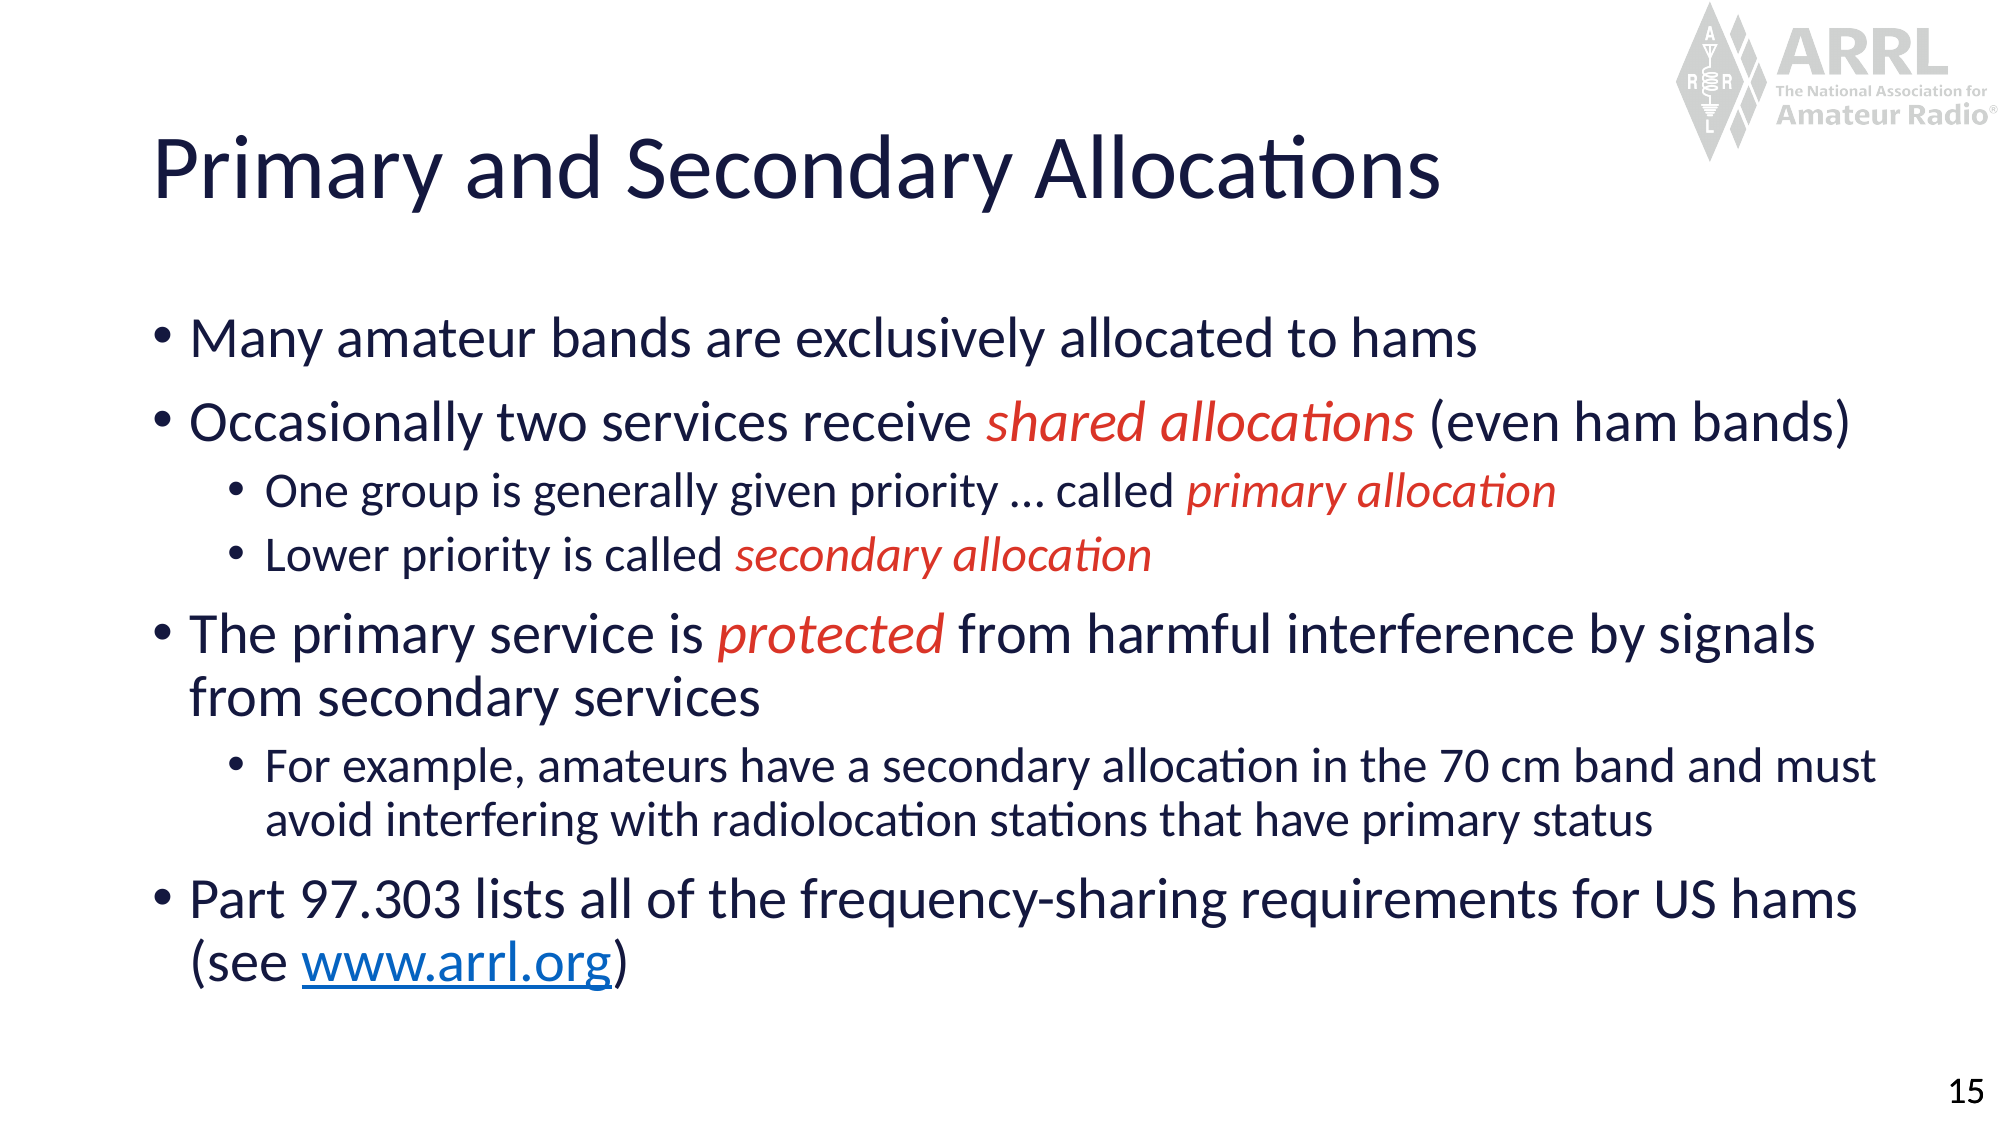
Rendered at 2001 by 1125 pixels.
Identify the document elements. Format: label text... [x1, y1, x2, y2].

picture [1674, 0, 2000, 164]
list Many amateur bands are exclusively allocated to hams Occasionally two services receive shared allocations (even ham bands) One group is generally given priority … called primary allocation Lower priority is called secondary allocation The primary service is protected from harmful interference by signals from secondary services For example, amateurs have a secondary allocation in the 70 cm band and must avoid interfering with radiolocation stations that have primary status Part 97.303 lists all of the frequency-sharing requirements for US hams (see www.arrl.org) [137, 299, 1896, 1014]
title Primary and Secondary Allocations [137, 59, 1863, 278]
